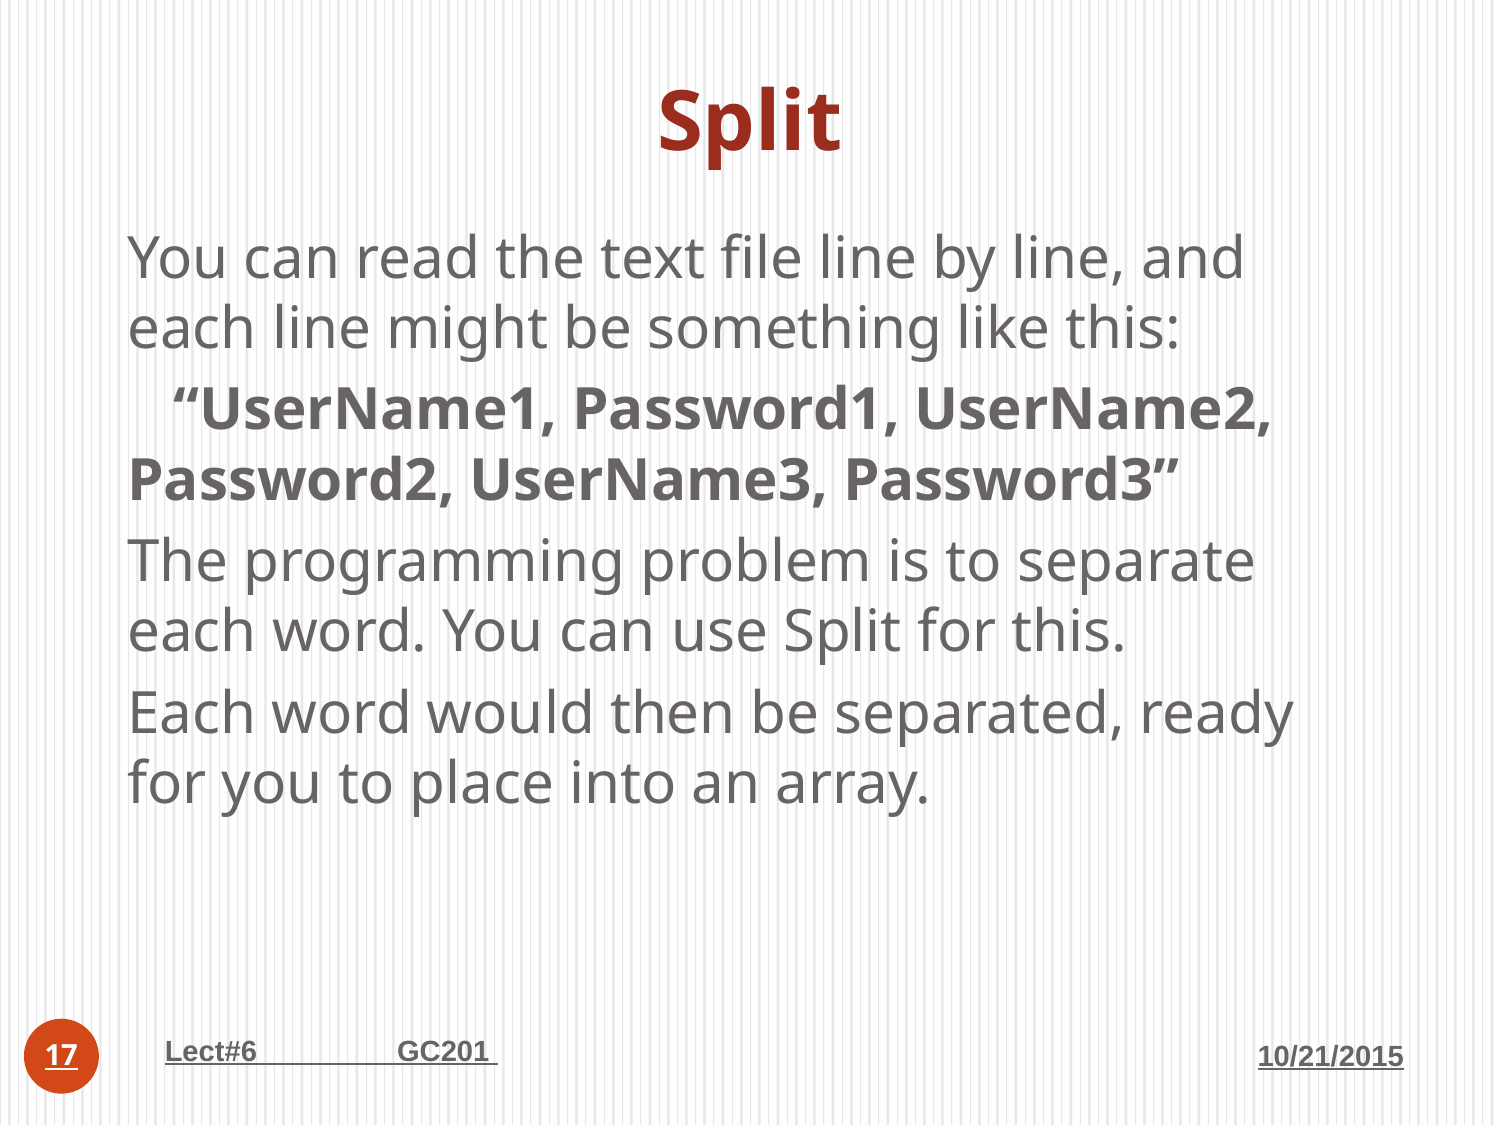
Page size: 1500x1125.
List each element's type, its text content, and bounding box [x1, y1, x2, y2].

subtitle You can read the text file line by line, and each line might be something like this: “UserName1, Password1, UserName2, Password2, UserName3, Password3” The programming problem is to separate each word. You can use Split for this. Each word would then be separated, ready for you to place into an array. [112, 242, 1388, 1026]
title Split [74, 0, 1426, 242]
slide_number 17 [23, 1018, 99, 1094]
footer Lect#6 GC201 [150, 1012, 800, 1088]
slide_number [1012, 1015, 1419, 1094]
